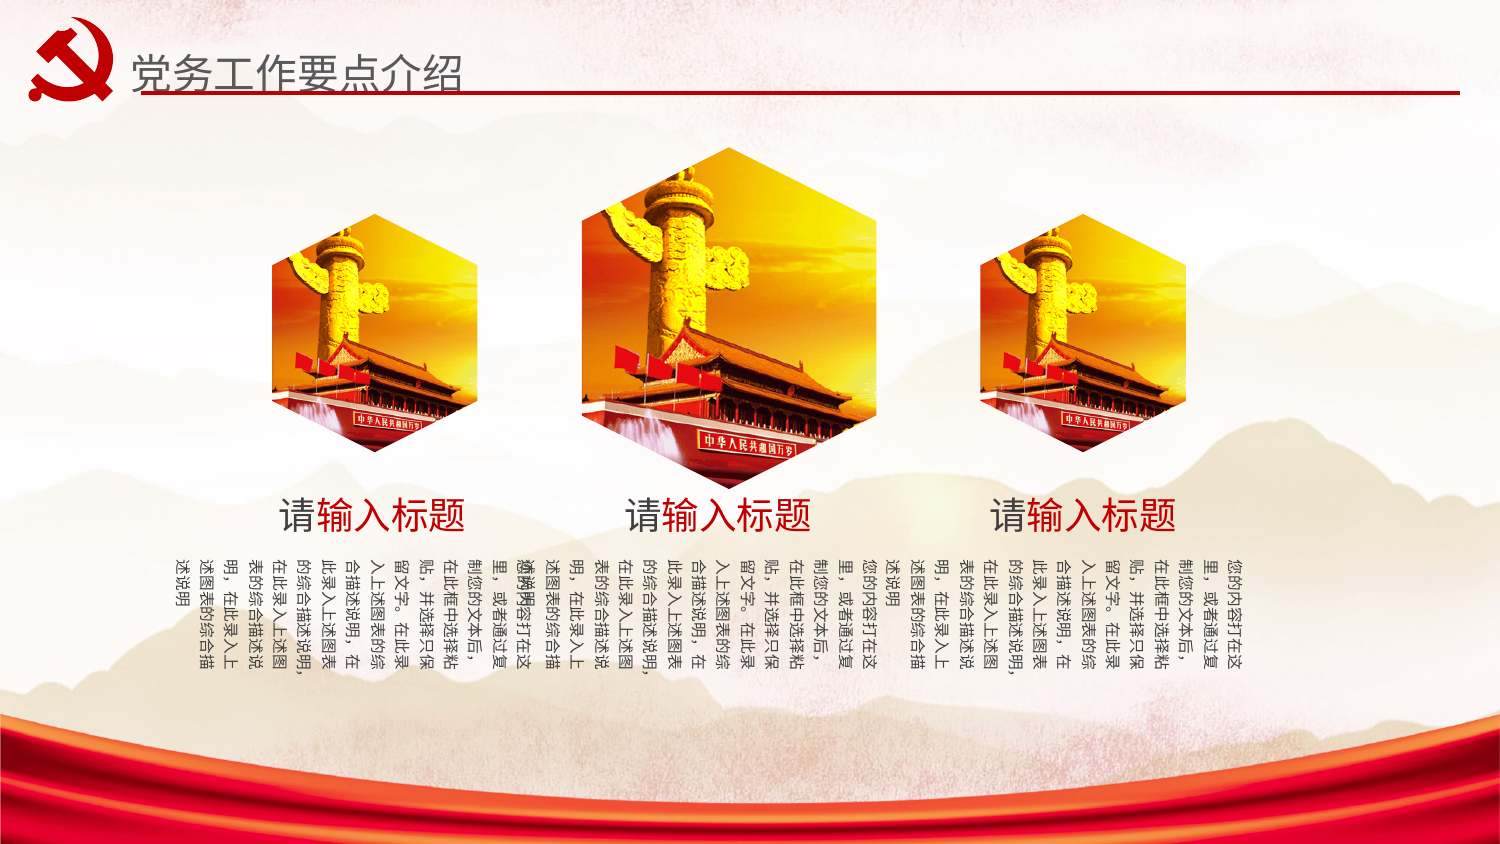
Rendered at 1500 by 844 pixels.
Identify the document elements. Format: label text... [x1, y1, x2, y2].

text_box [580, 146, 878, 484]
text_box 您的内容打在这里，或者通过复制您的文本后，在此框中选择粘贴，并选择只保留文字。在此录入上述图表的综合描述说明，在此录入上述图表的综合描述说明，在此录入上述图表的综合描述说明，在此录入上述图表的综合描述说明 [543, 544, 893, 696]
text_box 您的内容打在这里，或者通过复制您的文本后，在此框中选择粘贴，并选择只保留文字。在此录入上述图表的综合描述说明，在此录入上述图表的综合描述说明，在此录入上述图表的综合描述说明，在此录入上述图表的综合描述说明 [908, 544, 1258, 696]
picture [0, 0, 1500, 844]
text_box 请输入标题 [234, 484, 510, 544]
text_box [271, 212, 479, 454]
text_box [979, 212, 1187, 454]
title 党务工作要点介绍 [115, 47, 900, 105]
text_box [28, 17, 114, 102]
text_box 您的内容打在这里，或者通过复制您的文本后，在此框中选择粘贴，并选择只保留文字。在此录入上述图表的综合描述说明，在此录入上述图表的综合描述说明，在此录入上述图表的综合描述说明，在此录入上述图表的综合描述说明 [197, 544, 543, 696]
text_box 请输入标题 [580, 484, 856, 544]
text_box 请输入标题 [945, 484, 1221, 544]
